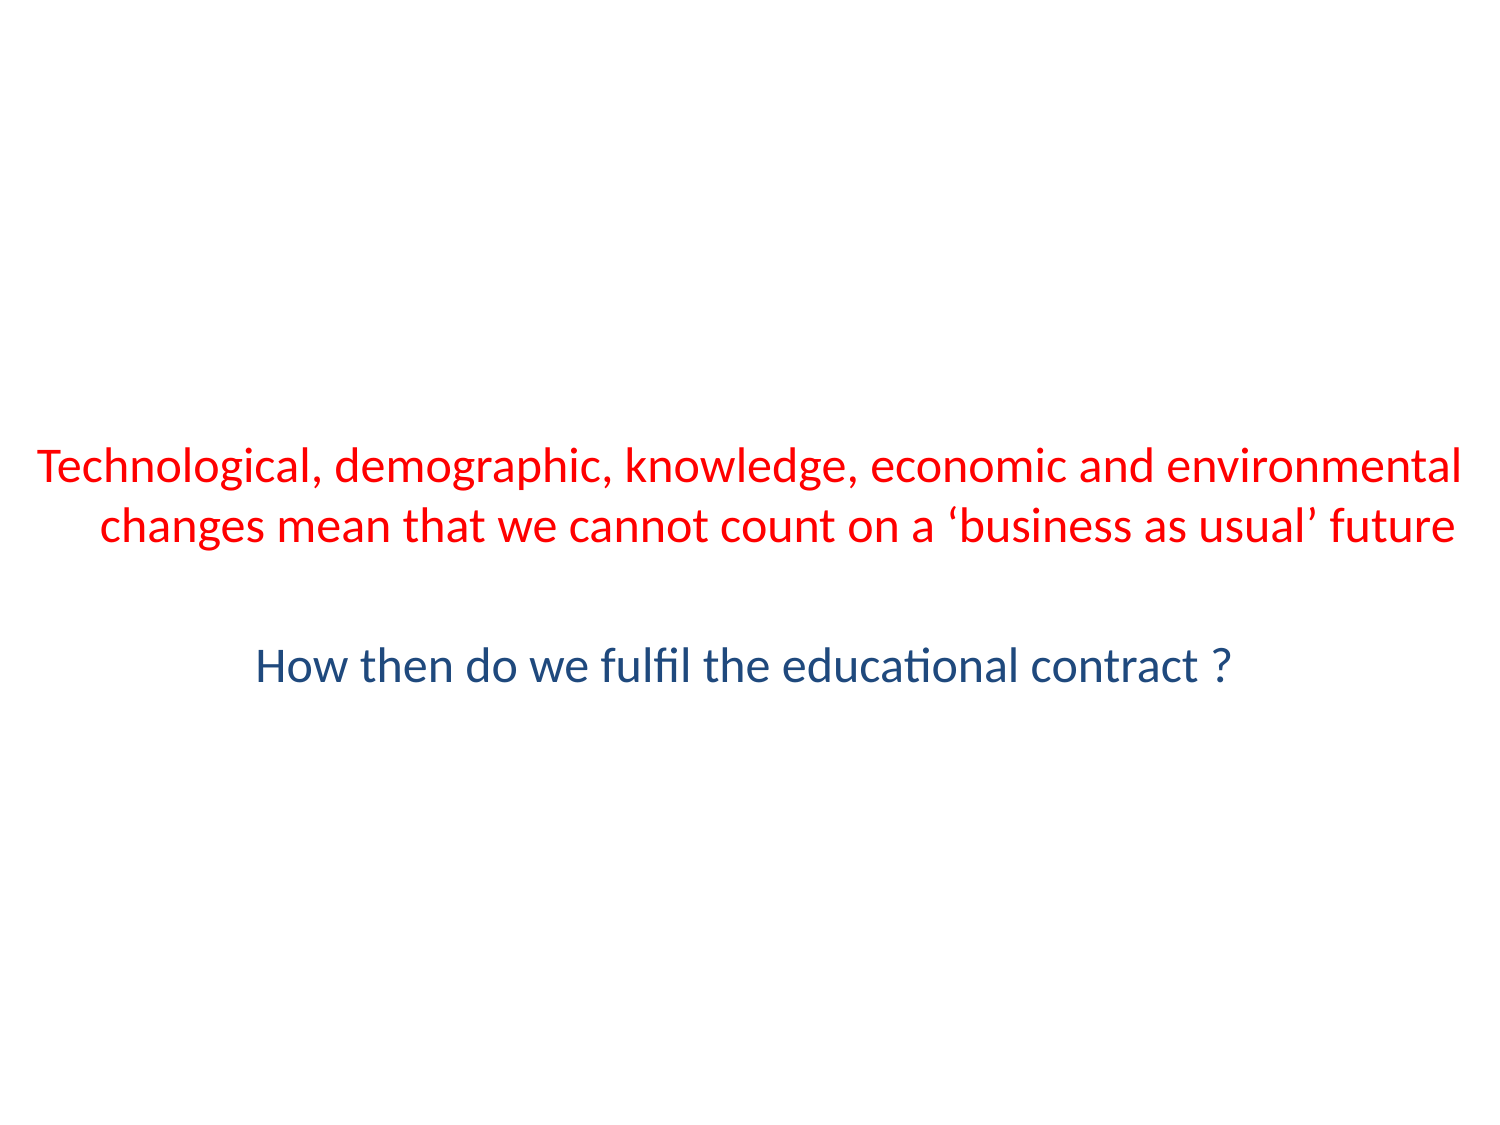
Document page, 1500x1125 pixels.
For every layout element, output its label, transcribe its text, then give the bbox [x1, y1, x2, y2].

list Technological, demographic, knowledge, economic and environmental changes mean that we cannot count on a ‘business as usual’ future How then do we fulfil the educational contract ? [0, 0, 1500, 1125]
